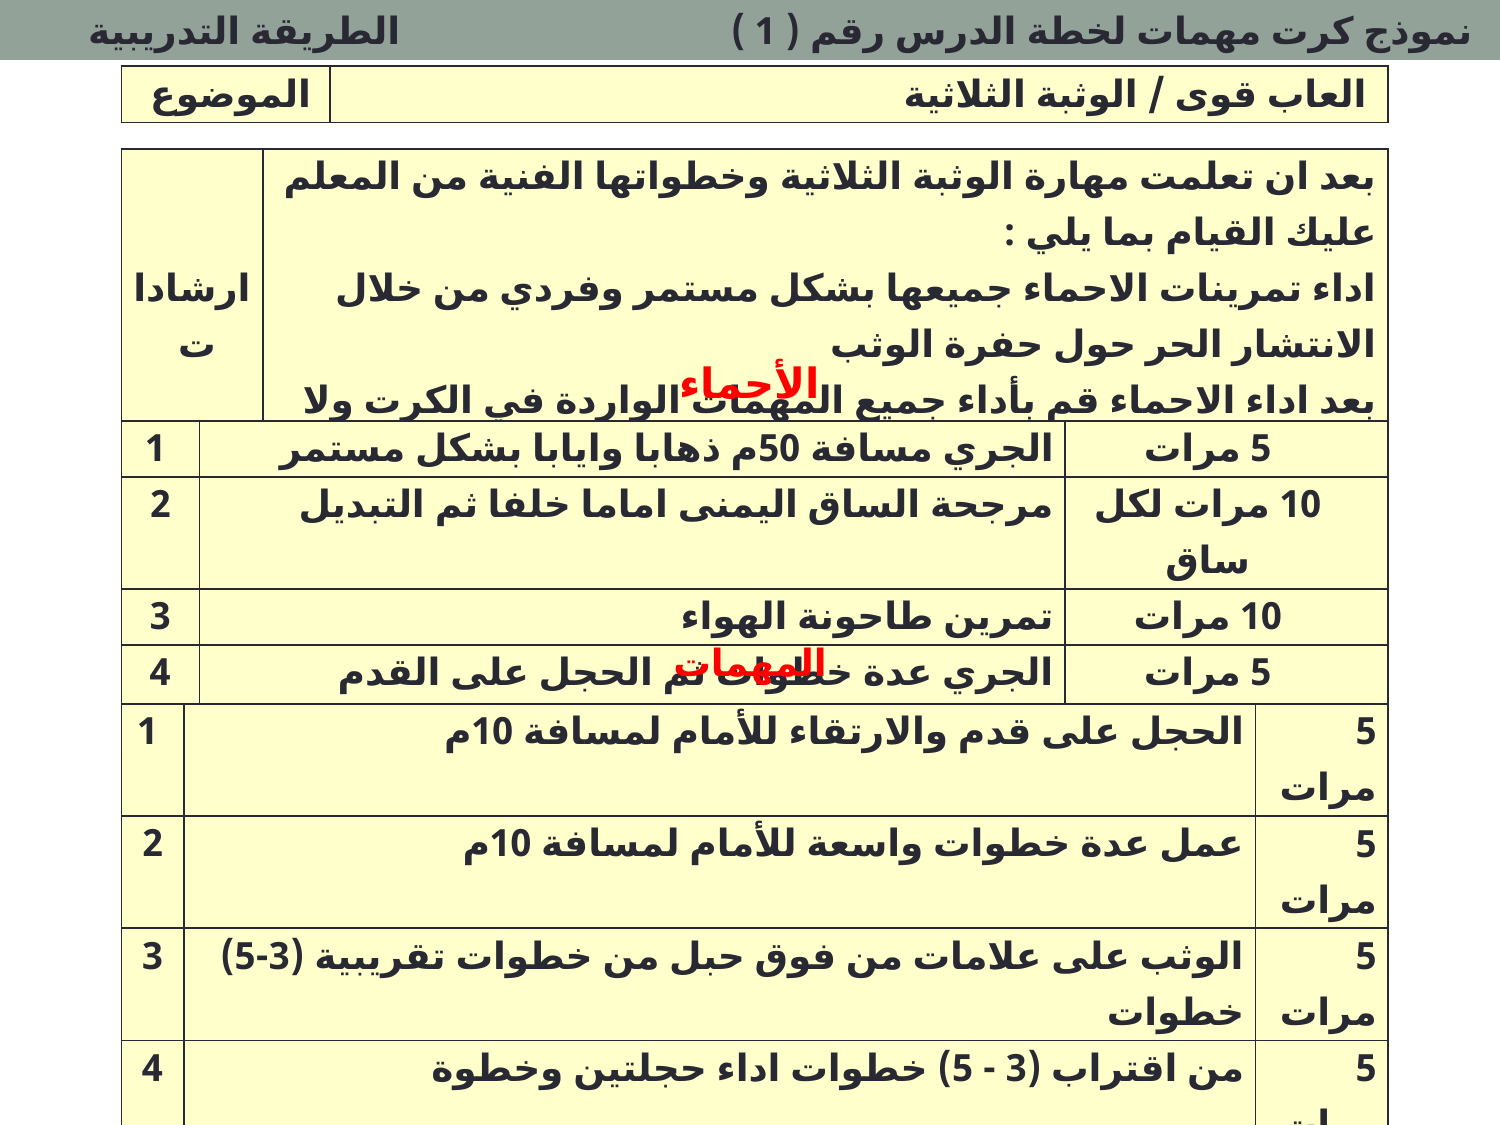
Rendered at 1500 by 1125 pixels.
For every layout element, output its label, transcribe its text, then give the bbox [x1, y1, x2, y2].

table_cell 3 [122, 929, 183, 1040]
table_header 5 مرات [1256, 705, 1387, 815]
table_cell الوثب على علامات من فوق حبل من خطوات تقريبية (3-5) خطوات [185, 929, 1255, 1040]
table_cell 2 [122, 817, 183, 927]
table_cell 2 [122, 478, 199, 588]
table_header 1 [122, 705, 183, 815]
table_header 5 مرات [1066, 422, 1387, 476]
table_cell 5 مرات [1256, 1041, 1387, 1125]
table_cell 10 مرات [1066, 590, 1387, 644]
table_cell 5 مرات [1256, 929, 1387, 1040]
table_cell الجري عدة خطوات ثم الحجل على القدم اليمنى والتبديل لمسافة 10 م [200, 646, 1064, 703]
table_header الحجل على قدم والارتقاء للأمام لمسافة 10م [185, 705, 1255, 815]
table_header بعد ان تعلمت مهارة الوثبة الثلاثية وخطواتها الفنية من المعلم عليك القيام بما يلي : اداء تمرينات الاحماء جميعها بشكل مستمر وفردي من خلال الانتشار الحر حول حفرة الوثب بعد اداء الاحماء قم بأداء جميع المهمات الواردة في الكرت ولا تردد بسؤال المعلم عن أي شيء لا تعرفه [264, 150, 1387, 420]
table_cell 4 [122, 1041, 183, 1125]
table_cell مرجحة الساق اليمنى اماما خلفا ثم التبديل [200, 478, 1064, 588]
table_cell تمرين طاحونة الهواء [200, 590, 1064, 644]
table_header الجري مسافة 50م ذهابا وايابا بشكل مستمر [200, 422, 1064, 476]
table_header ارشادات [122, 150, 262, 420]
table_cell 4 [122, 646, 199, 703]
table_header الموضوع [122, 67, 329, 122]
table_cell 10 مرات لكل ساق [1066, 478, 1387, 588]
text_box نموذج كرت مهمات لخطة الدرس رقم ( 1 ) [716, 0, 1488, 60]
text_box الأحماء [664, 349, 835, 415]
table_cell 5 مرات [1256, 817, 1387, 927]
table_cell عمل عدة خطوات واسعة للأمام لمسافة 10م [185, 817, 1255, 927]
table_cell من اقتراب (3 - 5) خطوات اداء حجلتين وخطوة [185, 1041, 1255, 1125]
table_cell 5 مرات [1066, 646, 1387, 703]
text_box الطريقة التدريبية [73, 0, 425, 60]
text_box المهمات [658, 631, 842, 692]
table_cell 3 [122, 590, 199, 644]
table_header العاب قوى / الوثبة الثلاثية [331, 67, 1387, 122]
table_header 1 [122, 422, 199, 476]
